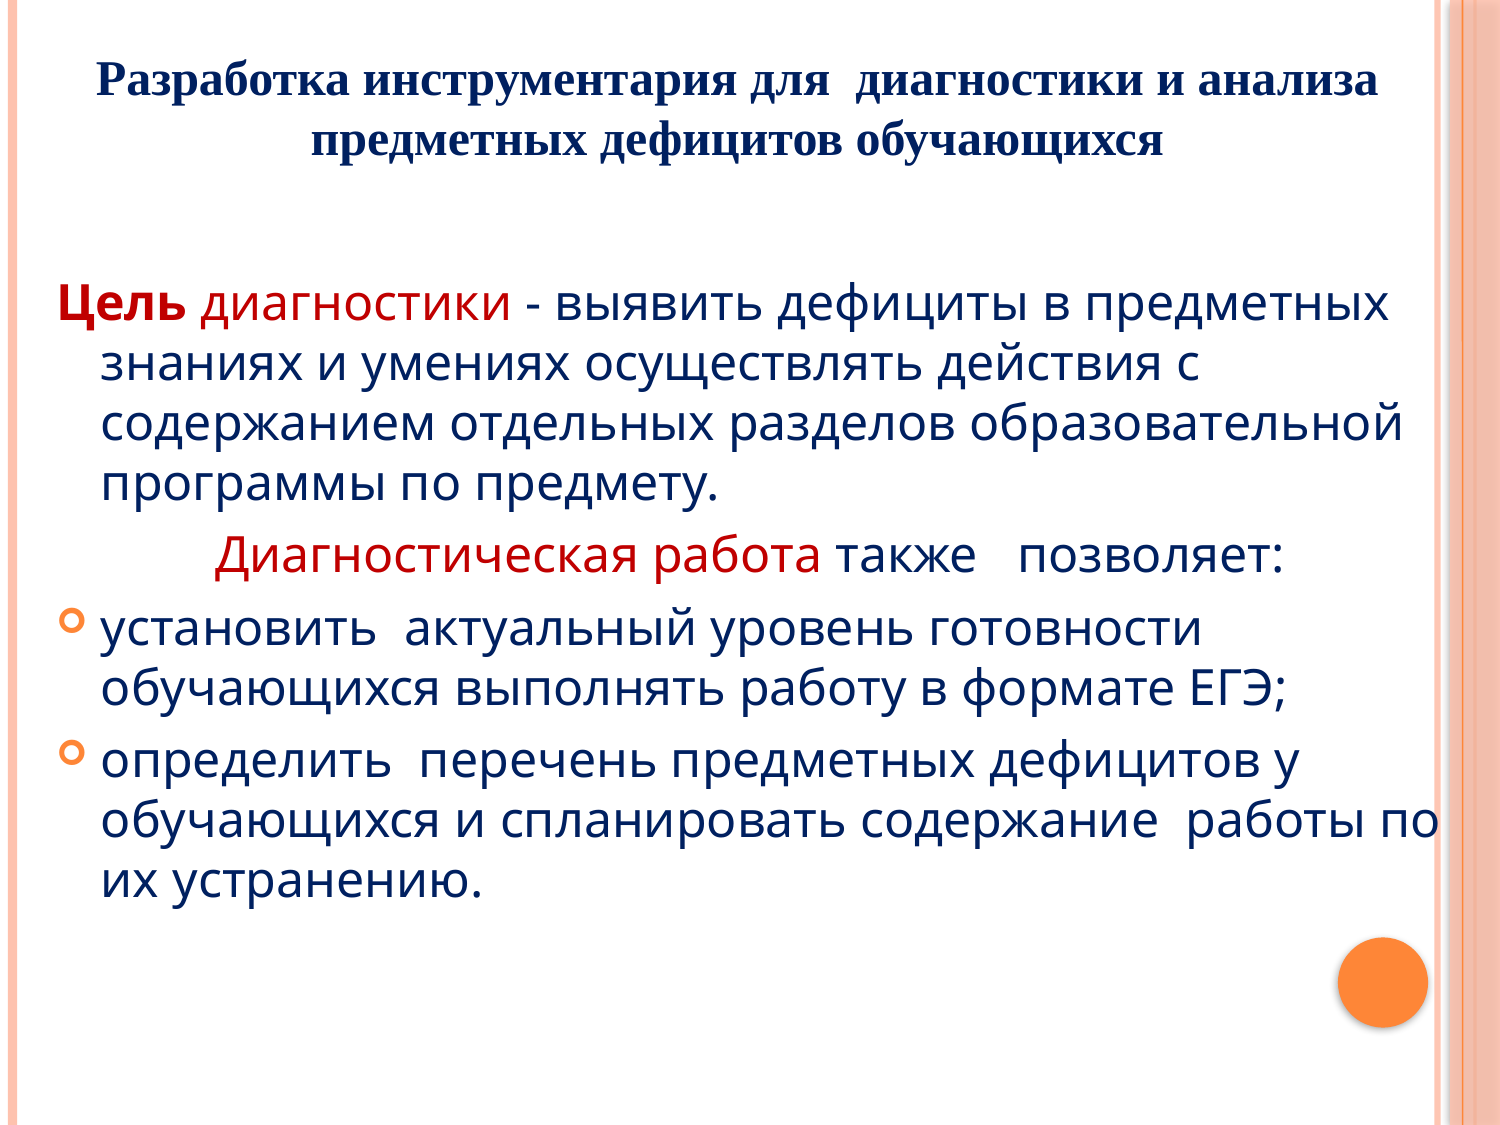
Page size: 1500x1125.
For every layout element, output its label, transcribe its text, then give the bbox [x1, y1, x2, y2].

title Разработка инструментария для диагностики и анализа предметных дефицитов обучающихся [75, 45, 1400, 233]
list Цель диагностики - выявить дефициты в предметных знаниях и умениях осуществлять действия с содержанием отдельных разделов образовательной программы по предмету. Диагностическая работа также позволяет: установить актуальный уровень готовности обучающихся выполнять работу в формате ЕГЭ; определить перечень предметных дефицитов у обучающихся и спланировать содержание работы по их устранению. [40, 262, 1460, 1063]
